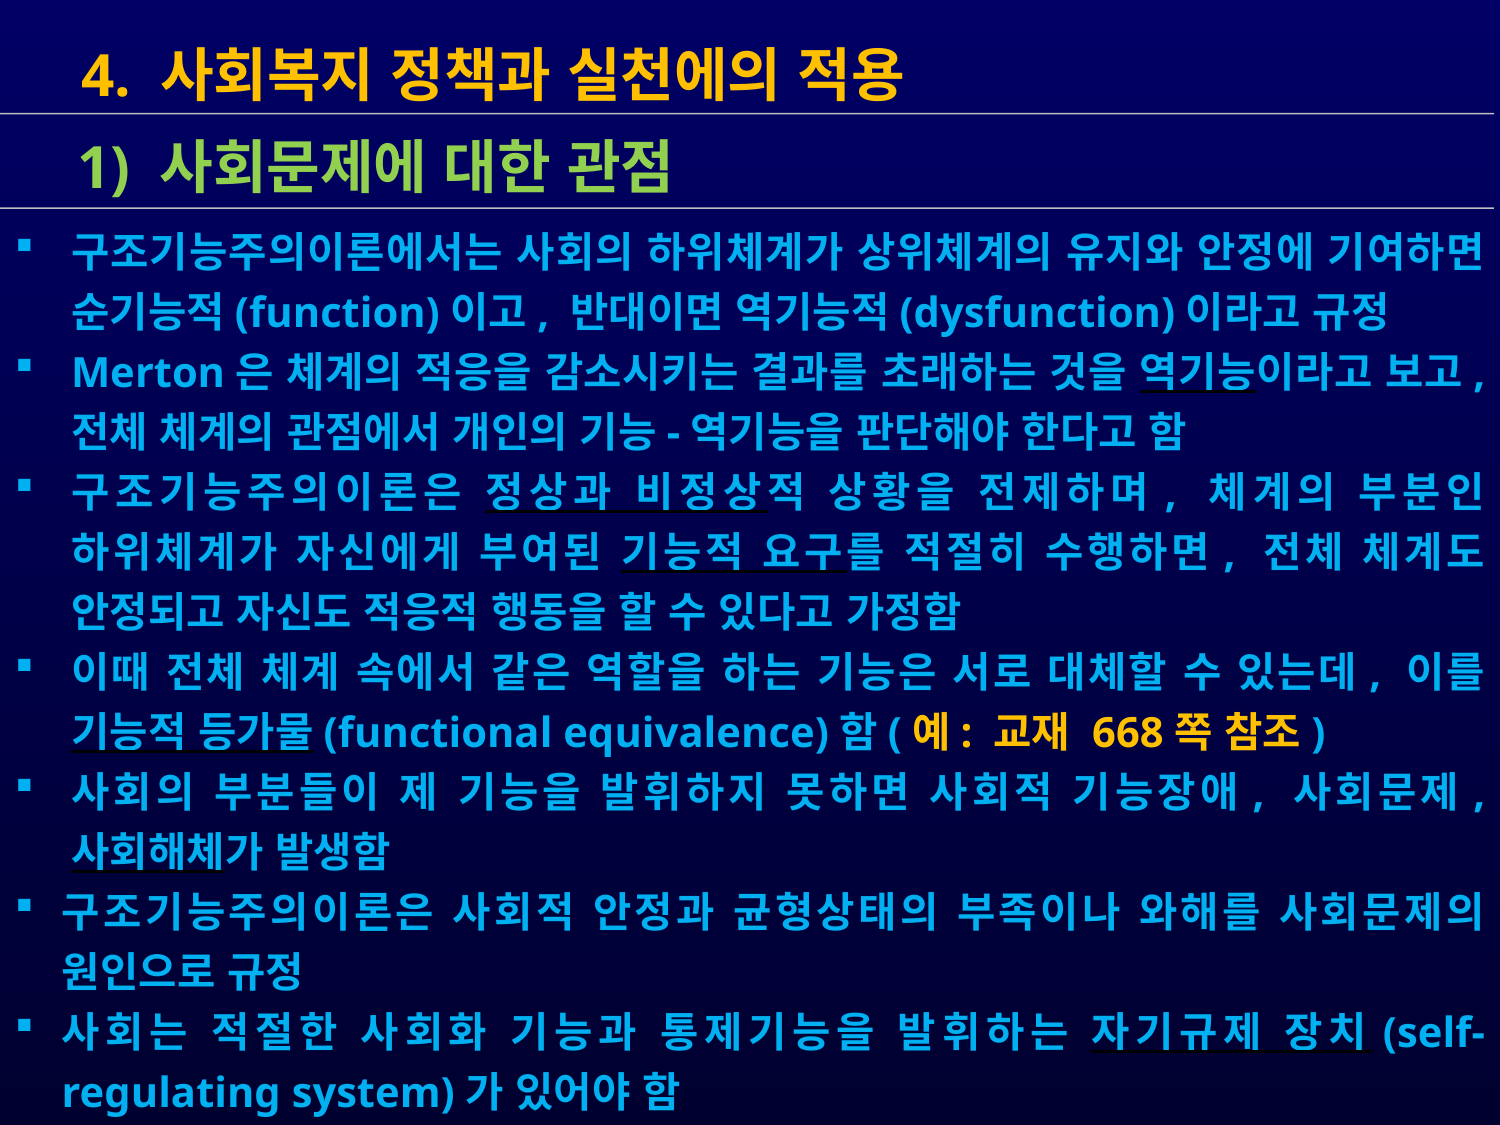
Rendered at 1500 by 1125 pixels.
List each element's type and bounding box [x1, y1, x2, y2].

text_box [0, 30, 1500, 1125]
